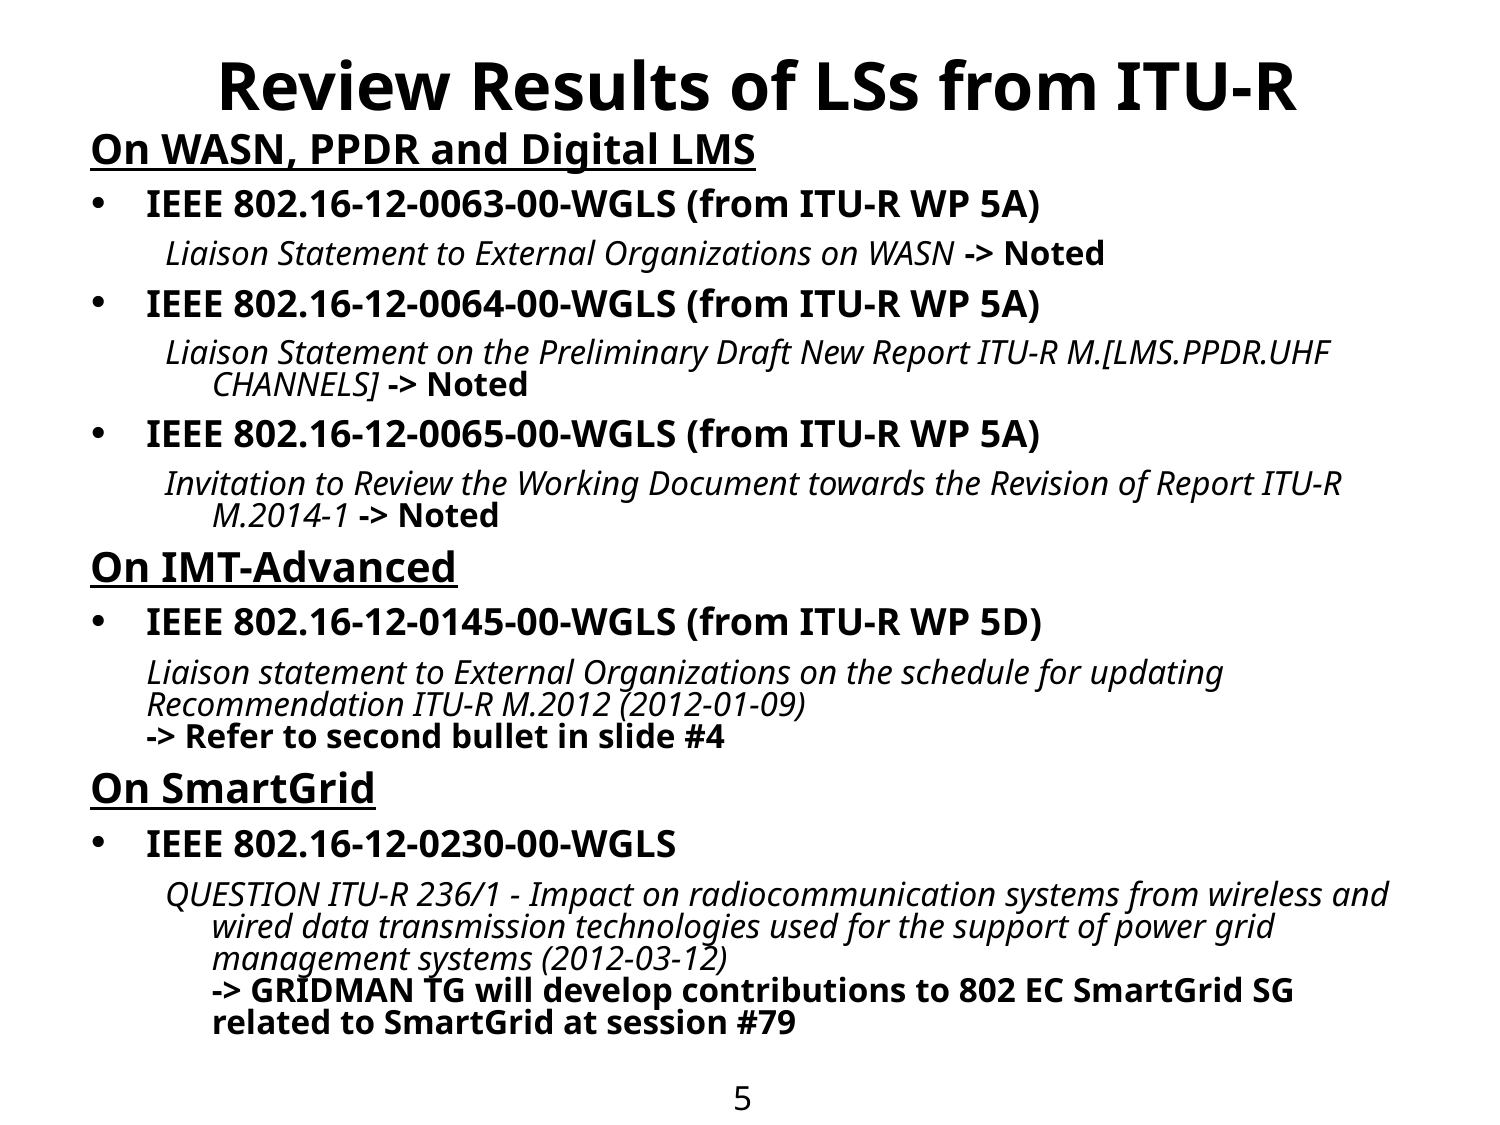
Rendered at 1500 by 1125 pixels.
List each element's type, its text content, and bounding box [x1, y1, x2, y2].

list On WASN, PPDR and Digital LMS IEEE 802.16-12-0063-00-WGLS (from ITU-R WP 5A) Liaison Statement to External Organizations on WASN -> Noted IEEE 802.16-12-0064-00-WGLS (from ITU-R WP 5A) Liaison Statement on the Preliminary Draft New Report ITU-R M.[LMS.PPDR.UHF CHANNELS] -> Noted IEEE 802.16-12-0065-00-WGLS (from ITU-R WP 5A) Invitation to Review the Working Document towards the Revision of Report ITU-R M.2014-1 -> Noted On IMT-Advanced IEEE 802.16-12-0145-00-WGLS (from ITU-R WP 5D) Liaison statement to External Organizations on the schedule for updating Recommendation ITU-R M.2012 (2012-01-09) -> Refer to second bullet in slide #4 On SmartGrid IEEE 802.16-12-0230-00-WGLS QUESTION ITU-R 236/1 - Impact on radiocommunication systems from wireless and wired data transmission technologies used for the support of power grid management systems (2012-03-12) -> GRIDMAN TG will develop contributions to 802 EC SmartGrid SG related to SmartGrid at session #79 [75, 125, 1425, 1100]
title Review Results of LSs from ITU-R [75, 36, 1425, 125]
